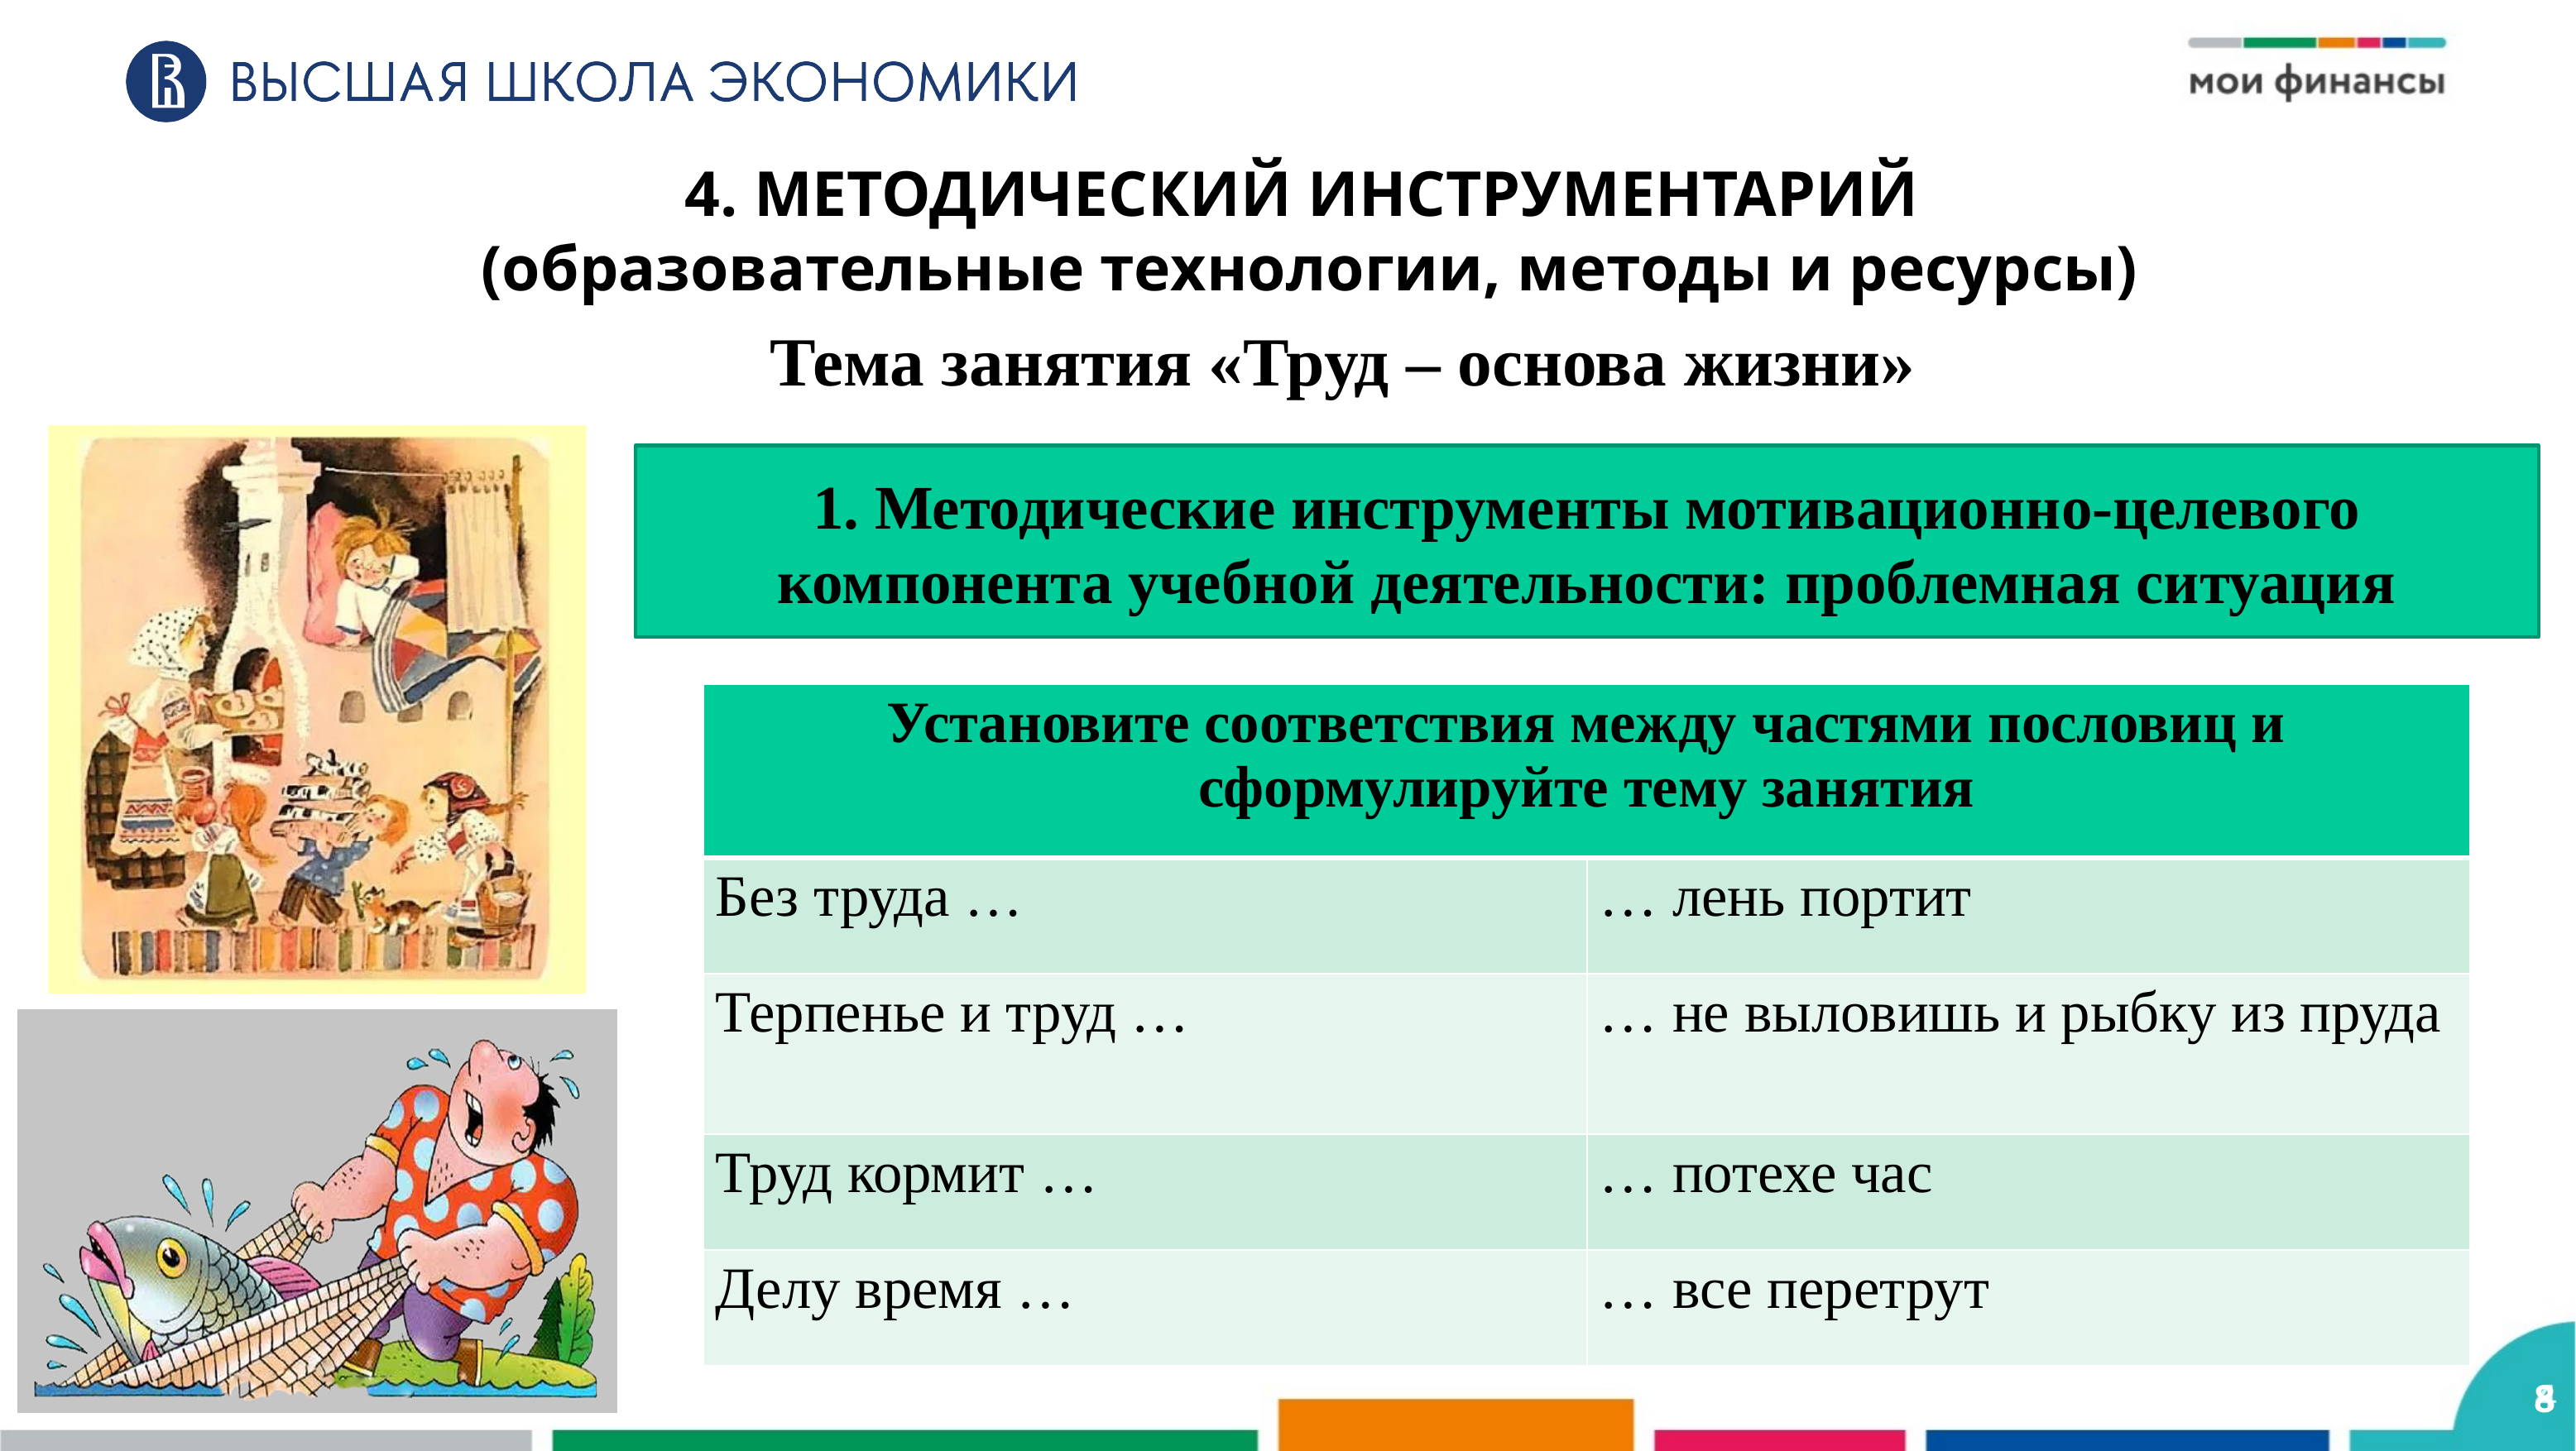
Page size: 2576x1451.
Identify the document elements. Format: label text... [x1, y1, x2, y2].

table_cell Делу время … [704, 1251, 1586, 1365]
text_box 4. МЕТОДИЧЕСКИЙ ИНСТРУМЕНТАРИЙ (образовательные технологии, методы и ресурсы) [44, 144, 2576, 313]
table_cell … все перетрут [1588, 1251, 2469, 1365]
table_cell Труд кормит … [704, 1135, 1586, 1249]
table_cell … лень портит [1588, 860, 2469, 973]
picture [0, 0, 2576, 1451]
text_box 1. Методические инструменты мотивационно-целевого компонента учебной деятельности: проблемная ситуация [634, 443, 2540, 639]
table_cell … не выловишь и рыбку из пруда [1588, 975, 2469, 1133]
table_cell Терпенье и труд … [704, 975, 1586, 1133]
slide_number 8 [2470, 1365, 2576, 1430]
table_cell … потехе час [1588, 1135, 2469, 1249]
table_cell Без труда … [704, 860, 1586, 973]
table_header Установите соответствия между частями пословиц и сформулируйте тему занятия [704, 685, 2469, 855]
text_box Тема занятия «Труд – основа жизни» [757, 310, 1970, 406]
